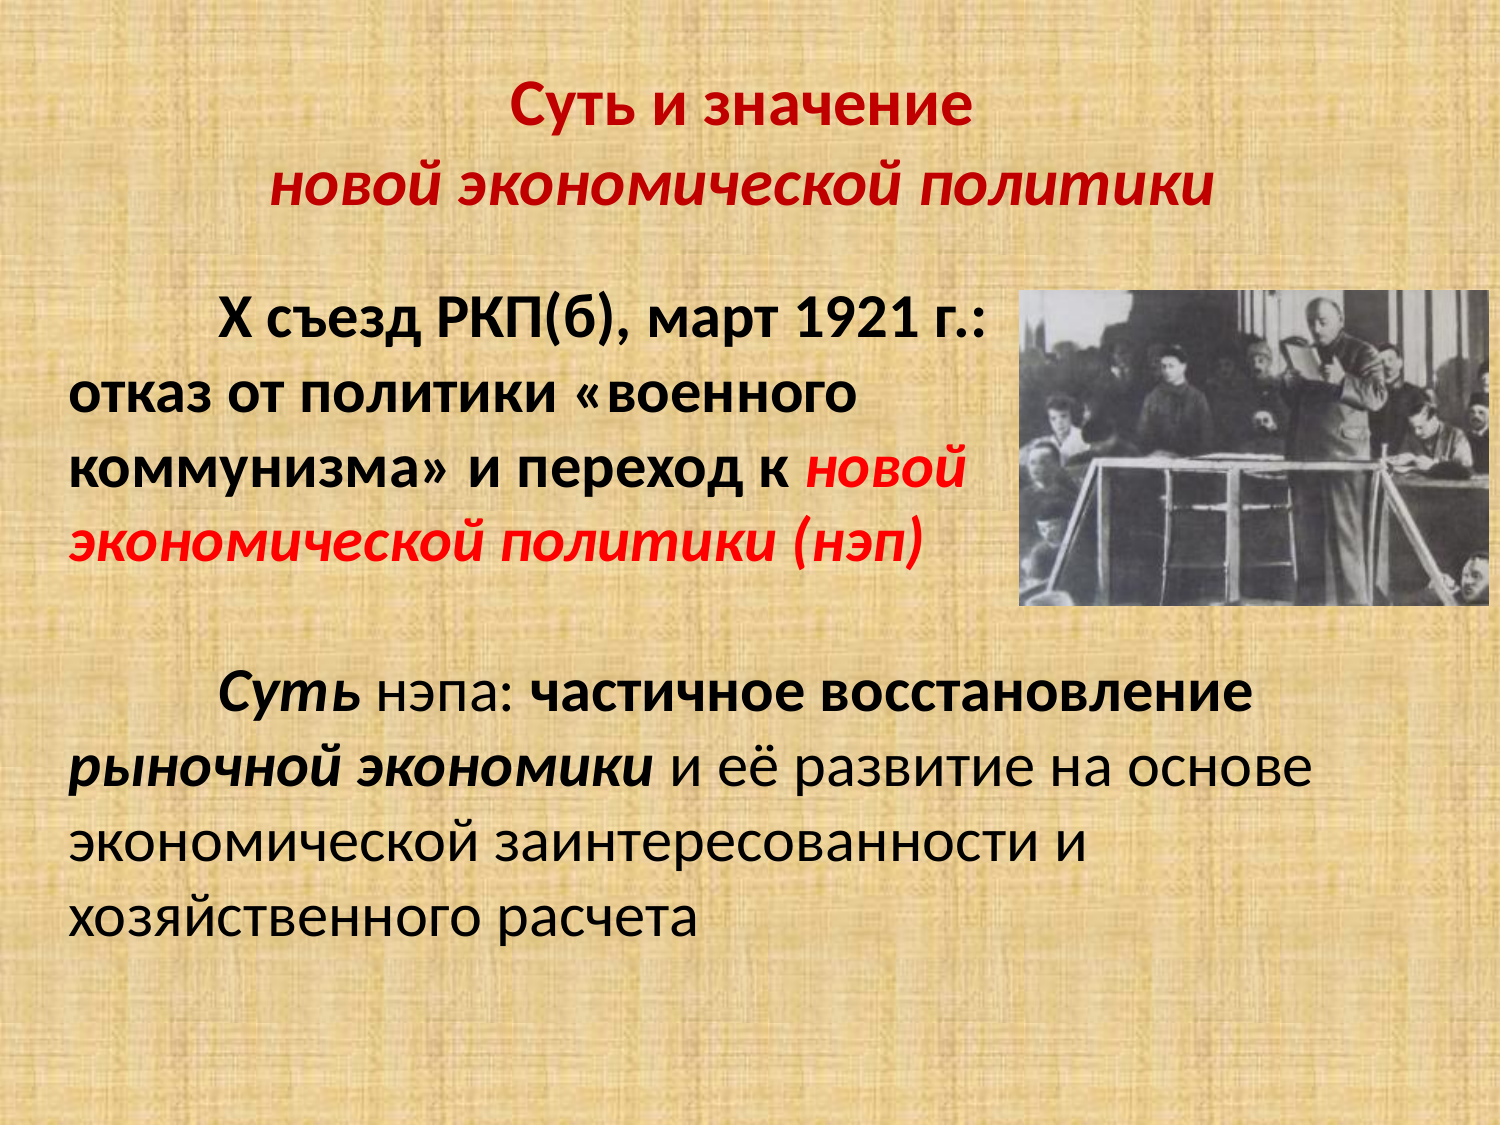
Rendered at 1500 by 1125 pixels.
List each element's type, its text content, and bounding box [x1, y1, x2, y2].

title Суть и значение новой экономической политики [75, 45, 1425, 233]
list X съезд РКП(б), март 1921 г.: отказ от политики «военного коммунизма» и переход к новой экономической политики (нэп) Суть нэпа: частичное восстановление рыночной экономики и её развитие на основе экономической заинтересованности и хозяйственного расчета [53, 267, 1404, 1010]
picture [0, 0, 1500, 1125]
